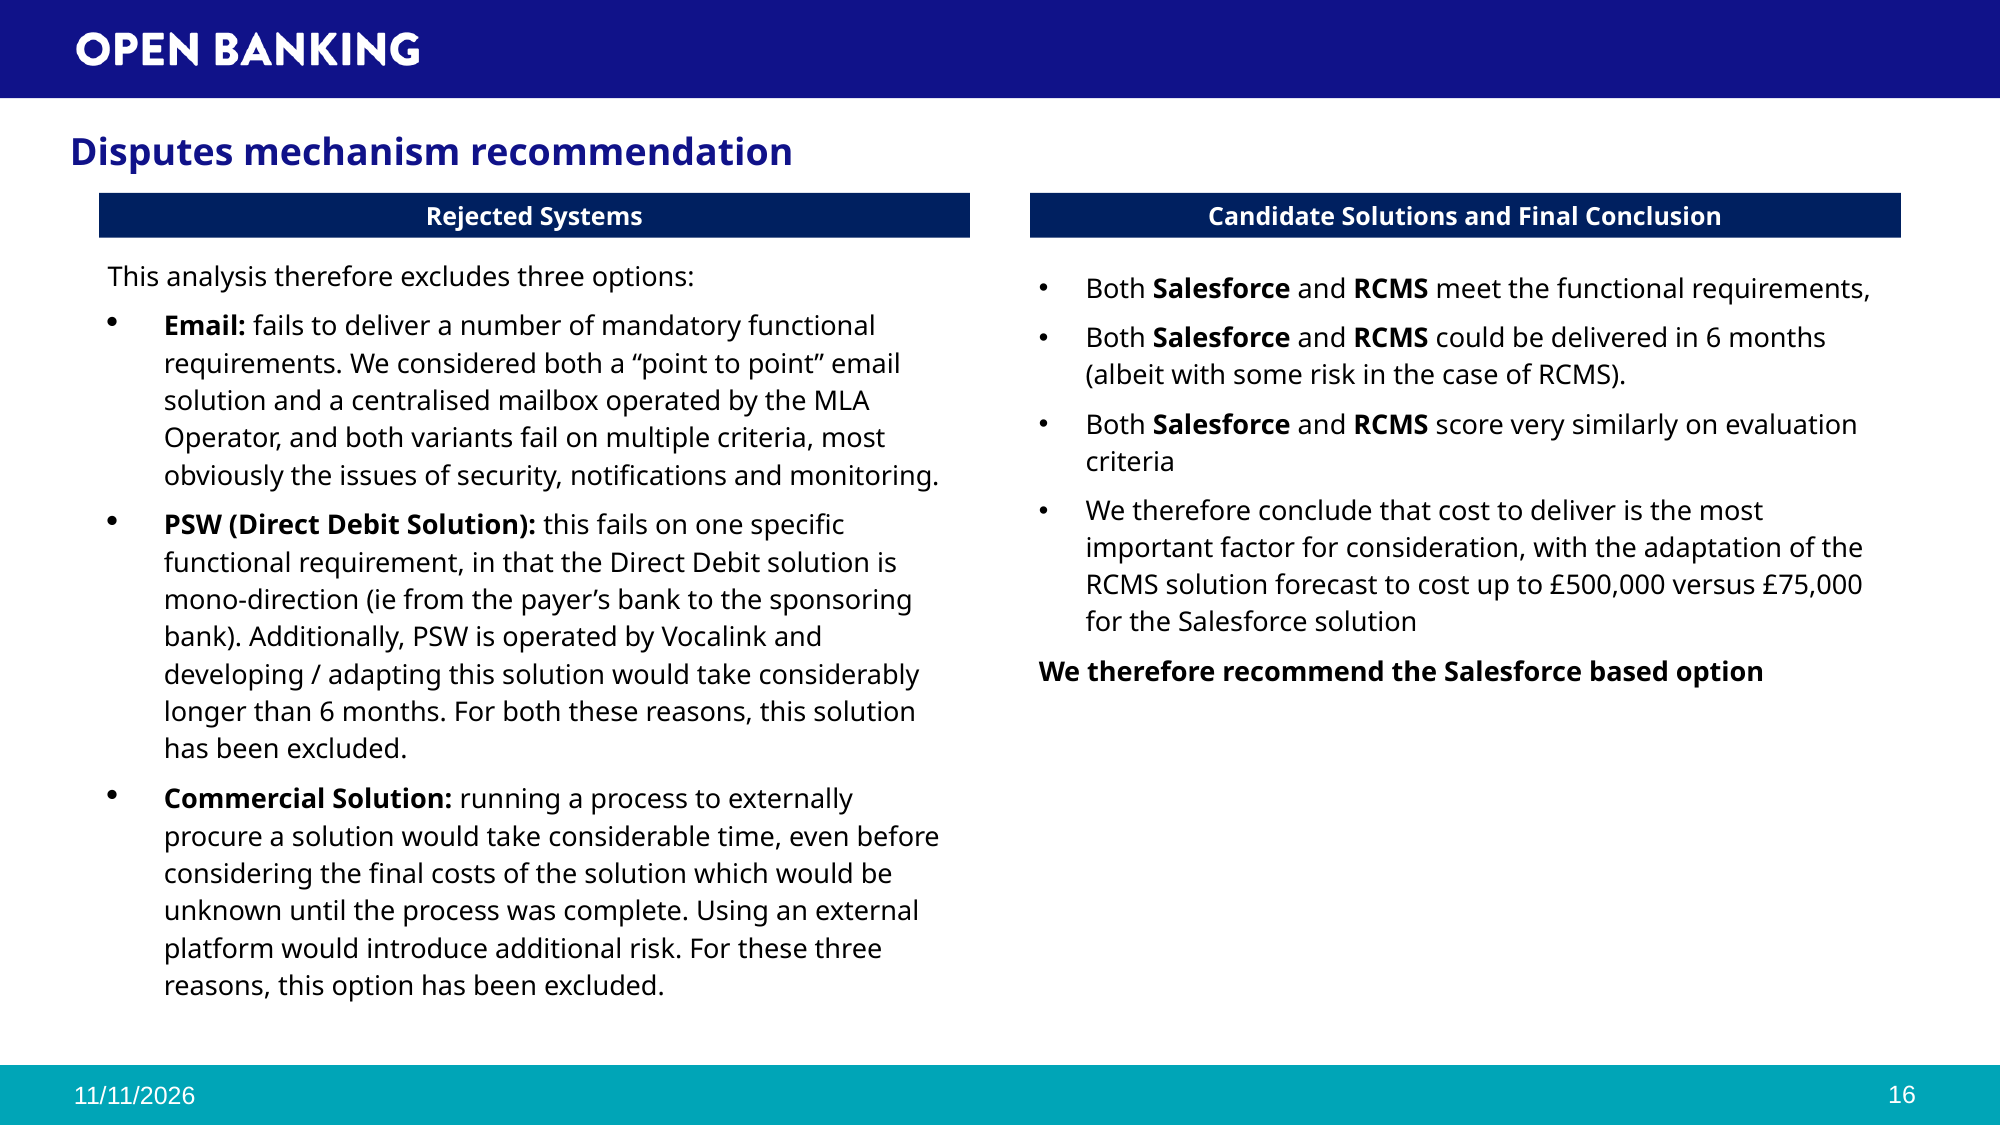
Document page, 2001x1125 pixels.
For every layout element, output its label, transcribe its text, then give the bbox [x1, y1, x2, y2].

text_box Rejected Systems [99, 192, 970, 238]
footer [662, 1064, 1338, 1124]
picture [43, 0, 452, 99]
title Disputes mechanism recommendation [54, 125, 1629, 207]
list This analysis therefore excludes three options: Email: fails to deliver a number of mandatory functional requirements. We considered both a “point to point” email solution and a centralised mailbox operated by the MLA Operator, and both variants fail on multiple criteria, most obviously the issues of security, notifications and monitoring. PSW (Direct Debit Solution): this fails on one specific functional requirement, in that the Direct Debit solution is mono-direction (ie from the payer’s bank to the sponsoring bank). Additionally, PSW is operated by Vocalink and developing / adapting this solution would take considerably longer than 6 months. For both these reasons, this solution has been excluded. Commercial Solution: running a process to externally procure a solution would take considerable time, even before considering the final costs of the solution which would be unknown until the process was complete. Using an external platform would introduce additional risk. For these three reasons, this option has been excluded. [92, 258, 970, 955]
slide_number 16 [1412, 1064, 1932, 1124]
text_box Candidate Solutions and Final Conclusion [1030, 192, 1901, 238]
text_box Both Salesforce and RCMS meet the functional requirements, Both Salesforce and RCMS could be delivered in 6 months (albeit with some risk in the case of RCMS). Both Salesforce and RCMS score very similarly on evaluation criteria We therefore conclude that cost to deliver is the most important factor for consideration, with the adaptation of the RCMS solution forecast to cost up to £500,000 versus £75,000 for the Salesforce solution We therefore recommend the Salesforce based option [1023, 258, 1901, 955]
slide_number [59, 1065, 509, 1125]
